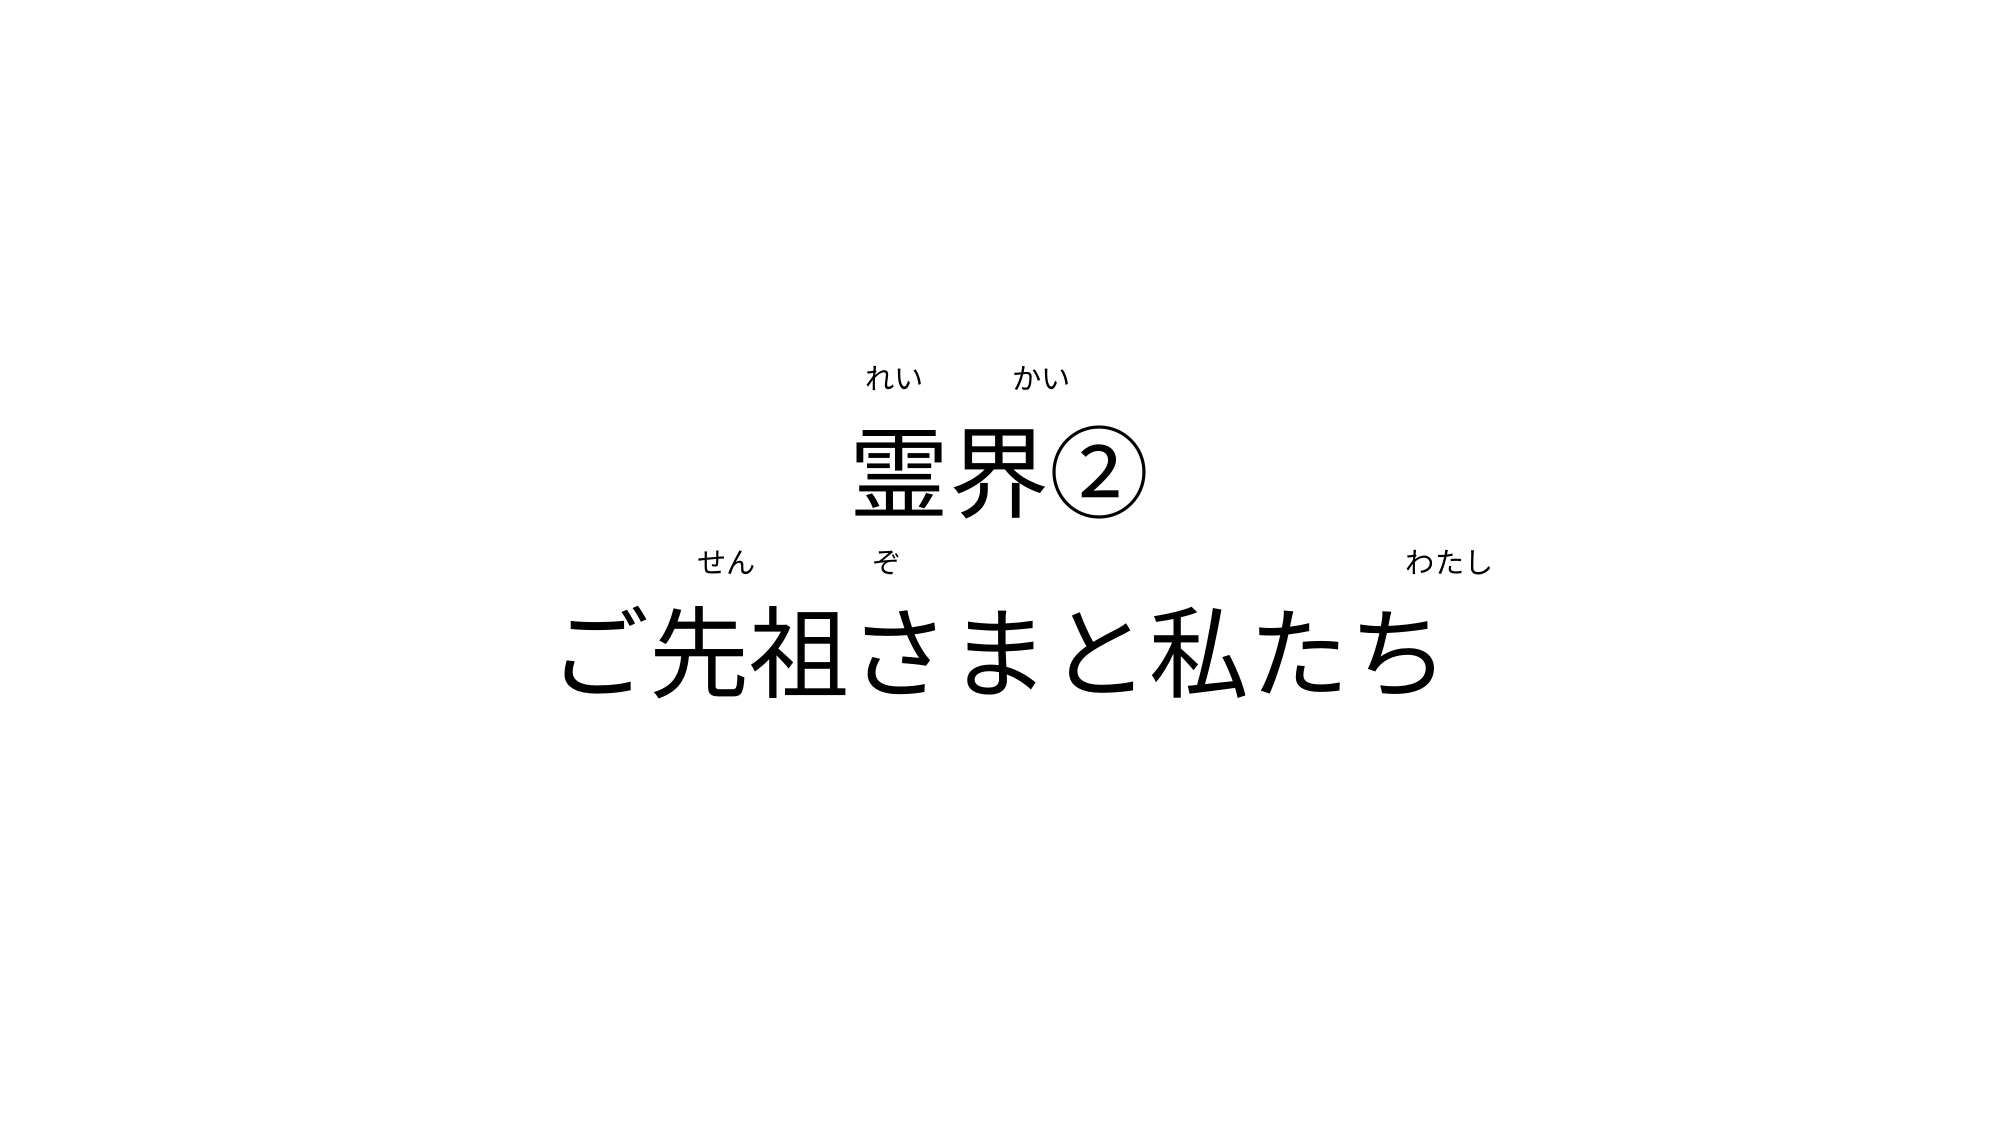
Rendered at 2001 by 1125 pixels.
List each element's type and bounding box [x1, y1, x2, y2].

text_box [276, 343, 1724, 706]
